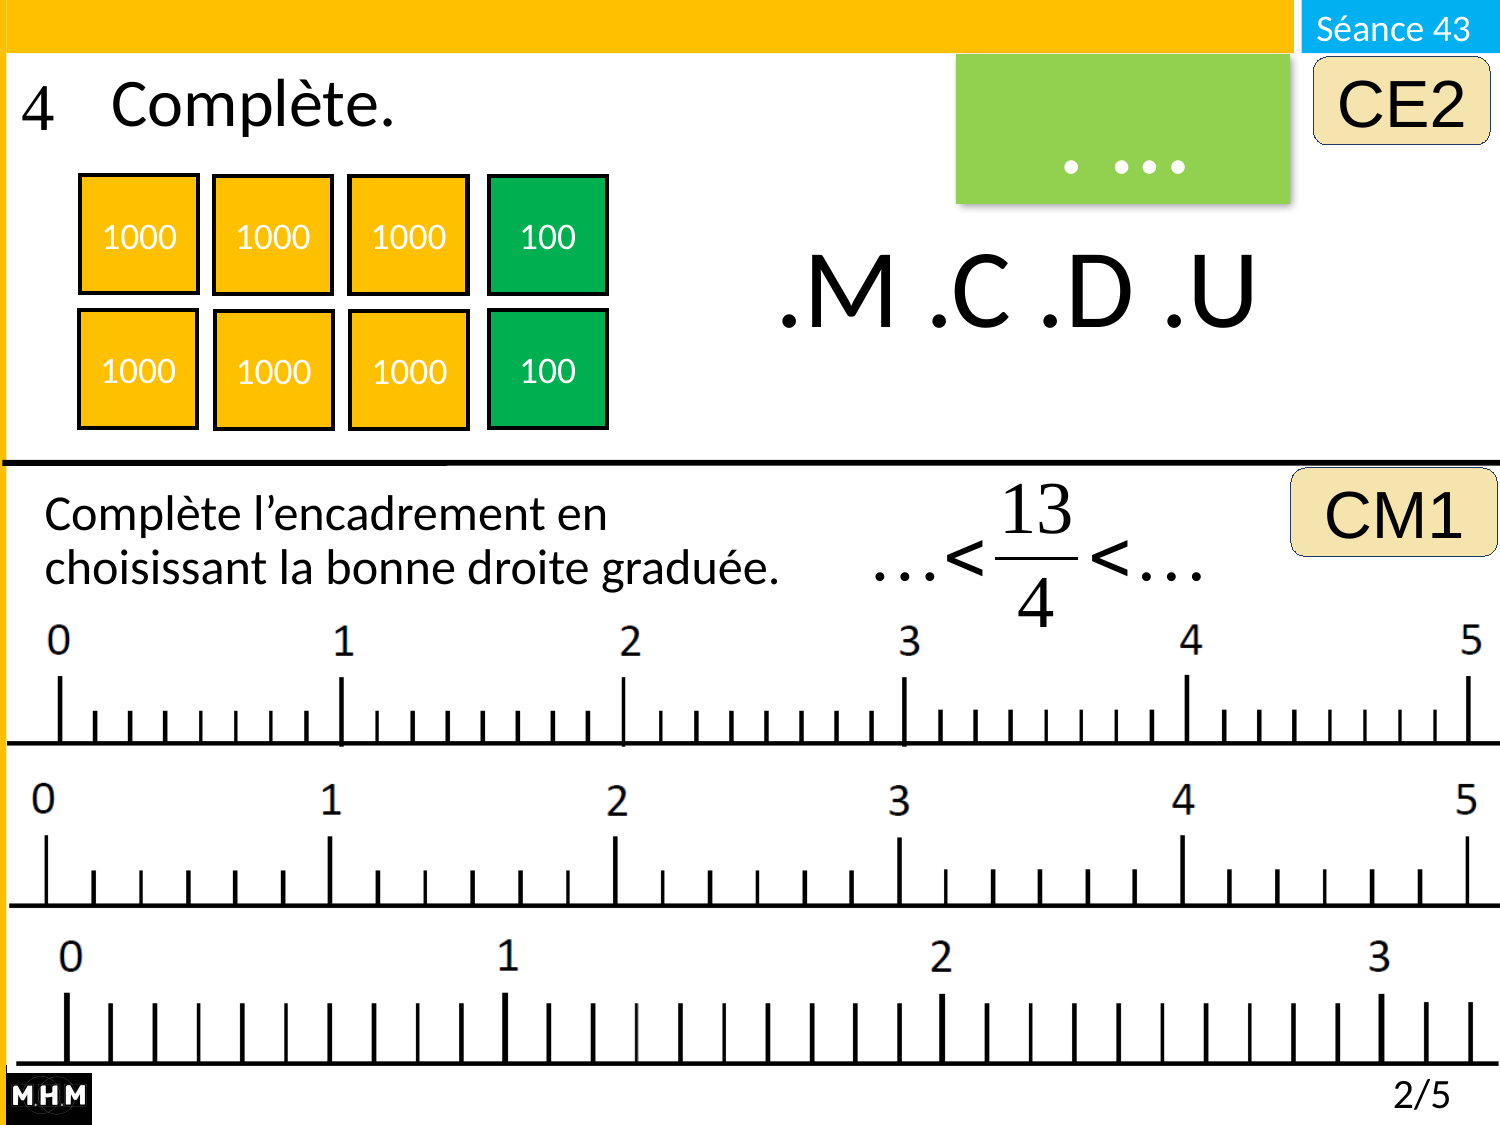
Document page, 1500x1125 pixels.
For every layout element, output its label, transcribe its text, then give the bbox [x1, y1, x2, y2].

picture [6, 619, 1500, 750]
text_box CE2 [1313, 56, 1491, 145]
text_box 100 [487, 308, 609, 430]
text_box 1000 [77, 308, 199, 430]
text_box CM1 [1290, 467, 1498, 557]
list 2/5 [1344, 1082, 1500, 1125]
picture [6, 767, 1500, 1125]
title Complète. [1299, 60, 1391, 150]
title Complète. [96, 60, 953, 150]
text_box Complète l’encadrement en choisissant la bonne droite graduée. [29, 478, 818, 604]
text_box . … [955, 54, 1291, 204]
text_box .M .C .D .U [760, 207, 1291, 358]
text_box 1000 [348, 309, 470, 431]
text_box 1000 [213, 309, 335, 431]
text_box 1000 [78, 173, 200, 295]
text_box 1000 [212, 174, 334, 296]
text_box 100 [487, 174, 609, 296]
text_box 1000 [347, 174, 470, 296]
